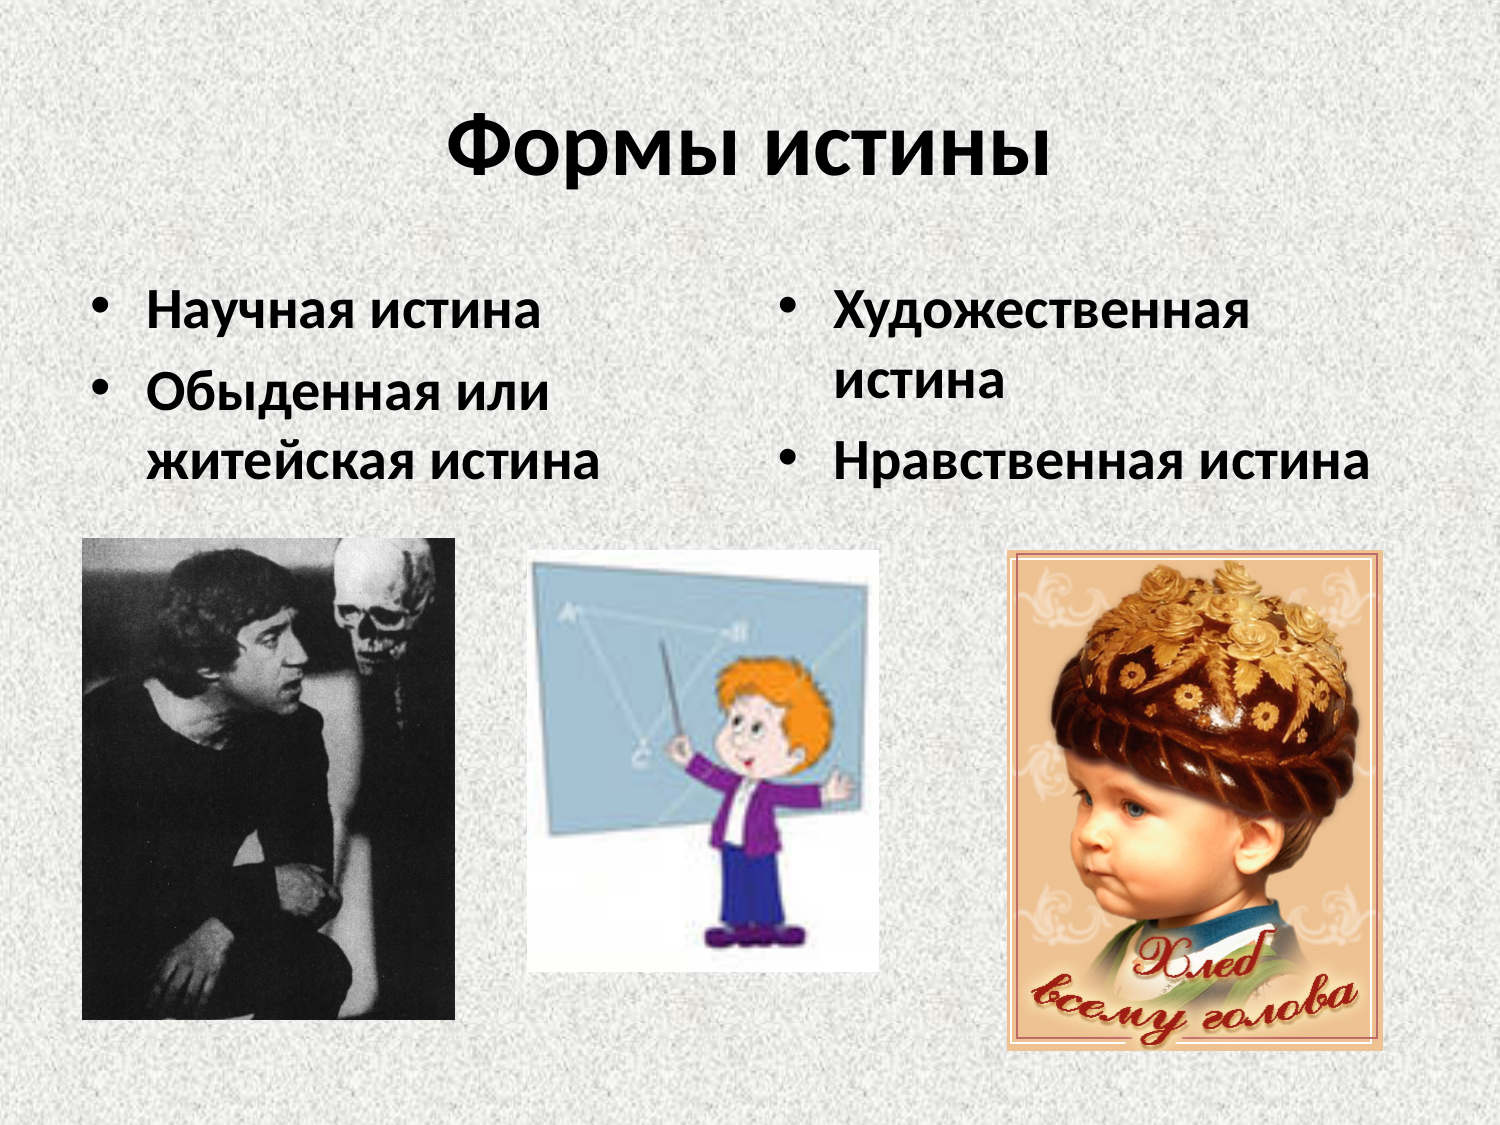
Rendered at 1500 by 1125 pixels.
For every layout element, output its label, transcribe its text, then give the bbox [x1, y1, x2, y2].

picture [0, 0, 1500, 1125]
list Художественная истина Нравственная истина [762, 262, 1425, 1005]
title Формы истины [75, 45, 1425, 233]
list Научная истина Обыденная или житейская истина [75, 262, 738, 1005]
